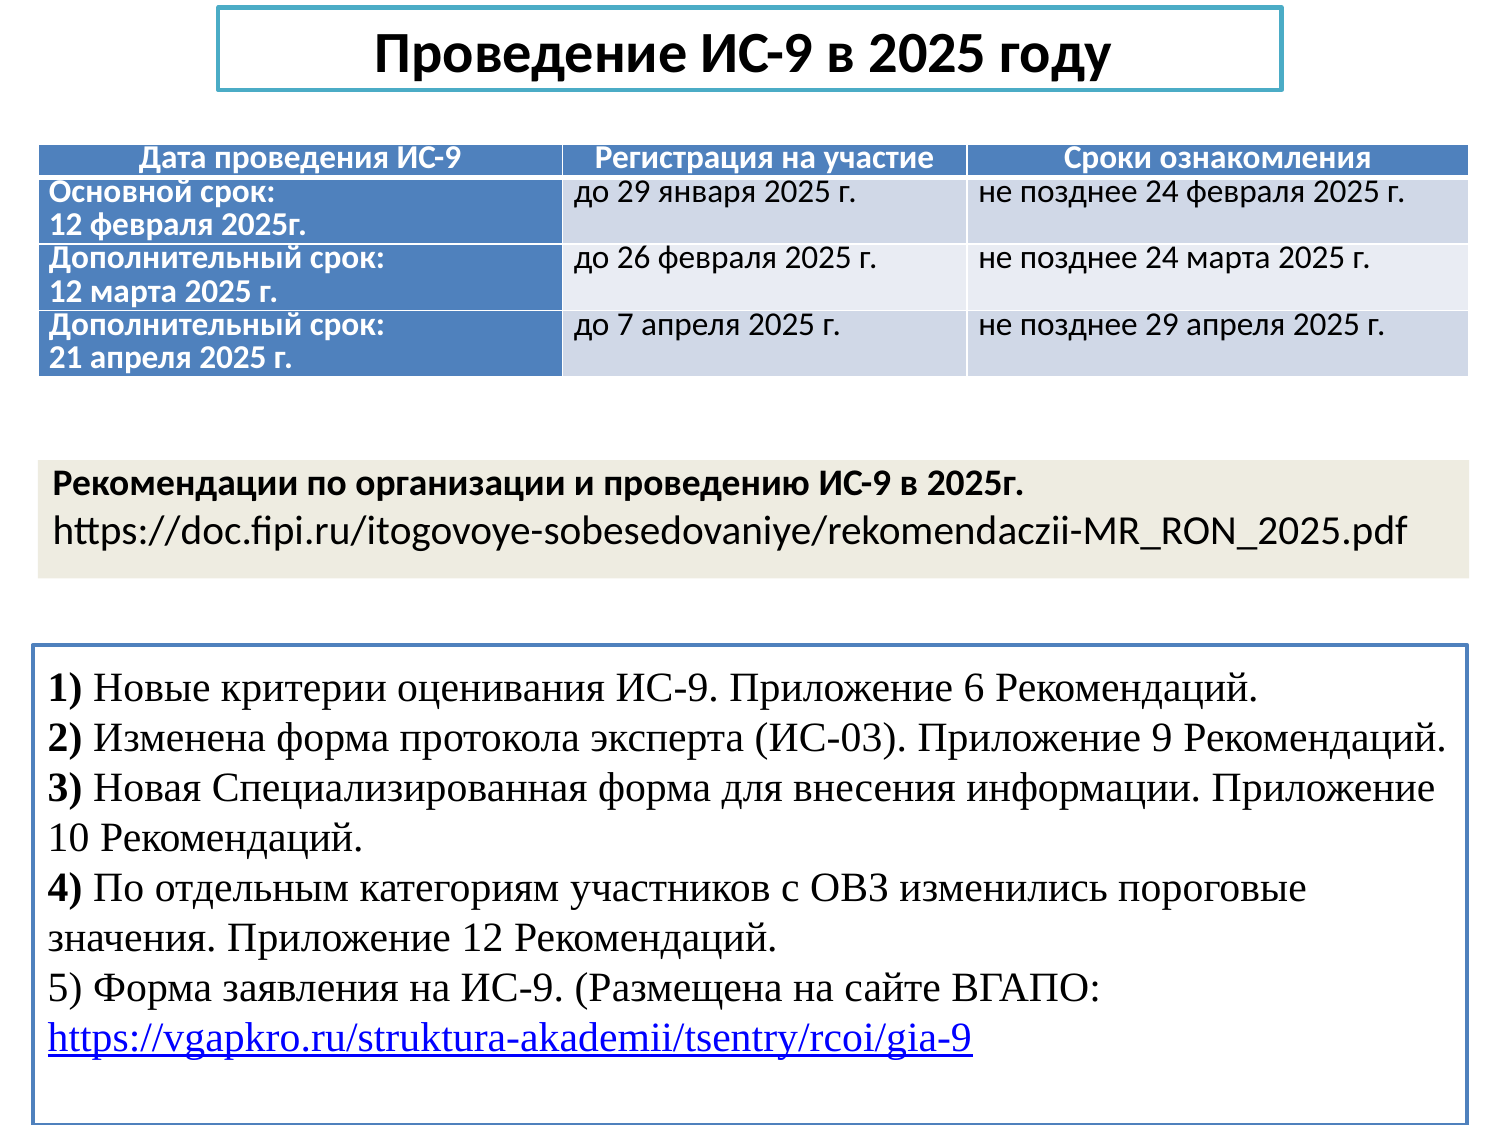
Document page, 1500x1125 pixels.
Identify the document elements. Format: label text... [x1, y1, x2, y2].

table_cell не позднее 29 апреля 2025 г. [968, 311, 1468, 376]
table_cell до 29 января 2025 г. [563, 180, 966, 243]
table_header Регистрация на участие [563, 145, 966, 175]
table_cell до 26 февраля 2025 г. [563, 245, 966, 310]
table_header Дата проведения ИС-9 [39, 145, 562, 175]
table_cell до 7 апреля 2025 г. [563, 311, 966, 376]
table_header Сроки ознакомления [968, 145, 1468, 175]
table_cell Дополнительный срок: 12 марта 2025 г. [39, 245, 562, 310]
title 1) Новые критерии оценивания ИС-9. Приложение 6 Рекомендаций. 2) Изменена форма протокола эксперта (ИС-03). Приложение 9 Рекомендаций. 3) Новая Специализированная форма для внесения информации. Приложение 10 Рекомендаций. 4) По отдельным категориям участников с ОВЗ изменились пороговые значения. Приложение 12 Рекомендаций. 5) Форма заявления на ИС-9. (Размещена на сайте ВГАПО: https://vgapkro.ru/struktura-akademii/tsentry/rcoi/gia-9 [31, 643, 1469, 1125]
table_cell не позднее 24 февраля 2025 г. [968, 180, 1468, 243]
text_box Проведение ИС-9 в 2025 году [216, 5, 1284, 92]
table_cell Основной срок: 12 февраля 2025г. [39, 180, 562, 243]
table_cell Дополнительный срок: 21 апреля 2025 г. [39, 311, 562, 376]
table_cell не позднее 24 марта 2025 г. [968, 245, 1468, 310]
text_box Рекомендации по организации и проведению ИС-9 в 2025г. https://doc.fipi.ru/itogovoye-sobesedovaniye/rekomendaczii-MR_RON_2025.pdf [37, 460, 1470, 579]
